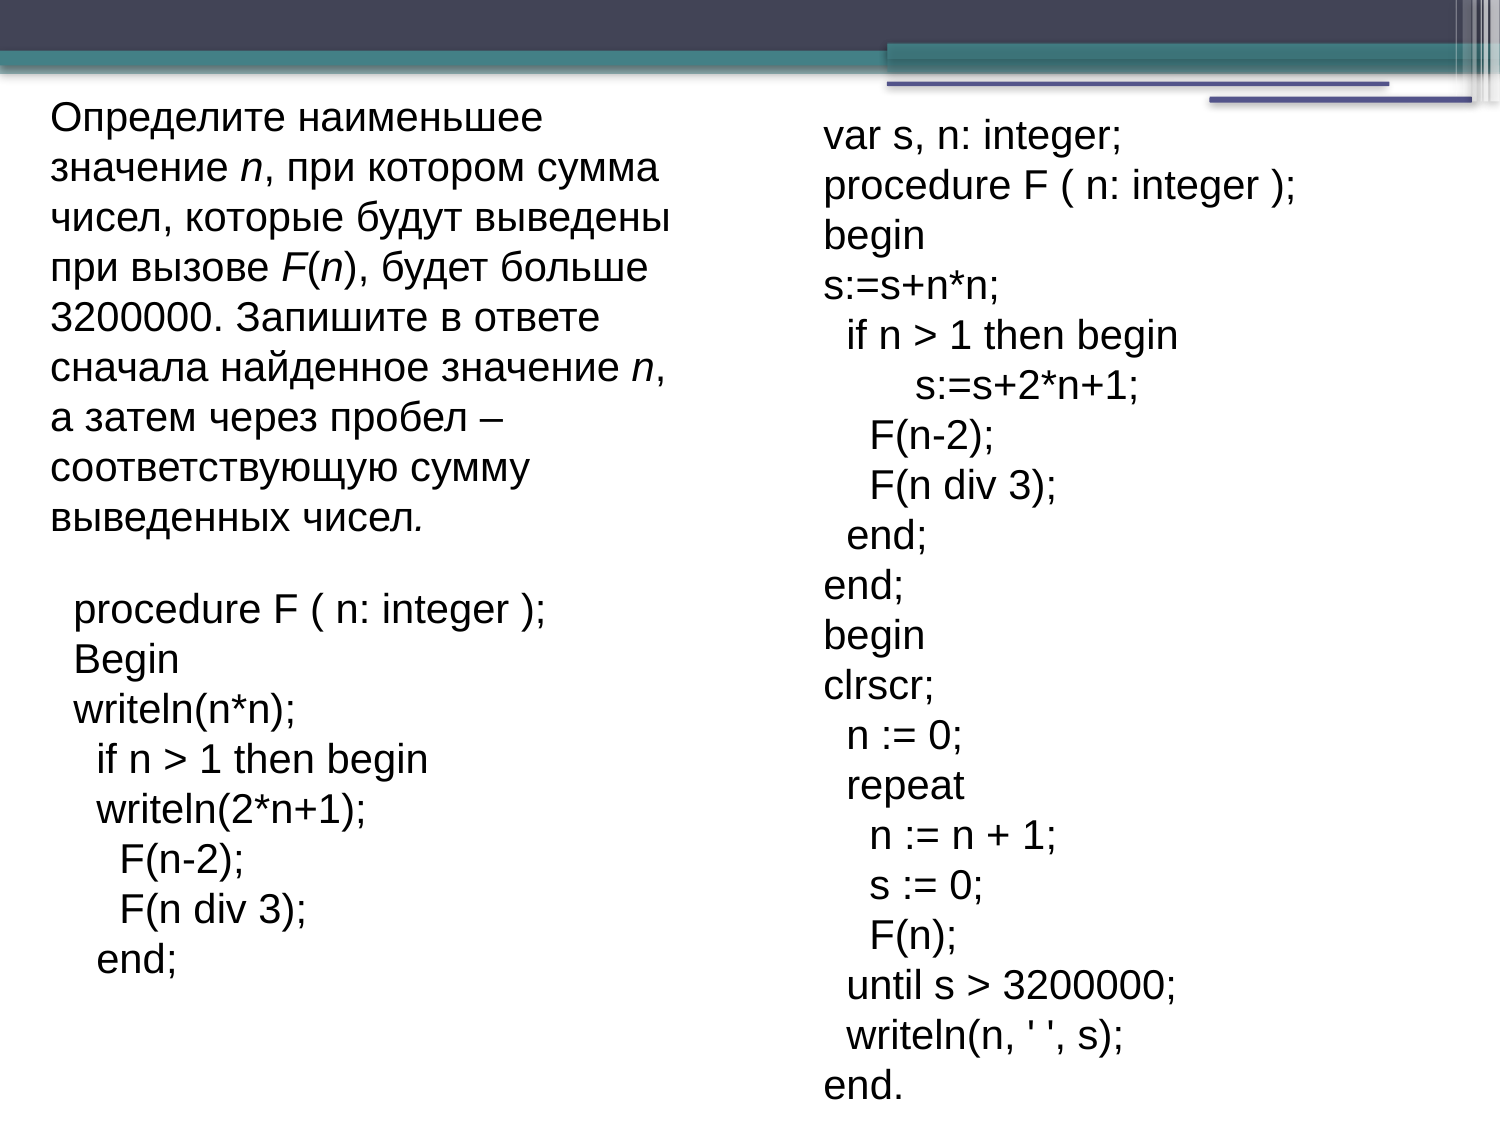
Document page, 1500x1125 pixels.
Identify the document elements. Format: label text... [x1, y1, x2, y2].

text_box Определите наименьшее значение n, при котором сумма чисел, которые будут выведены при вызове F(n), будет больше 3200000. Запишите в ответе сначала найденное значение n, а затем через пробел – соответствующую сумму выведенных чисел. [35, 81, 715, 547]
text_box var s, n: integer; procedure F ( n: integer ); begin s:=s+n*n; if n > 1 then begin s:=s+2*n+1; F(n-2); F(n div 3); end; end; begin clrscr; n := 0; repeat n := n + 1; s := 0; F(n); until s > 3200000; writeln(n, ' ', s); end. [808, 100, 1477, 1116]
text_box procedure F ( n: integer ); Begin writeln(n*n); if n > 1 then begin writeln(2*n+1); F(n-2); F(n div 3); end; [58, 574, 680, 990]
